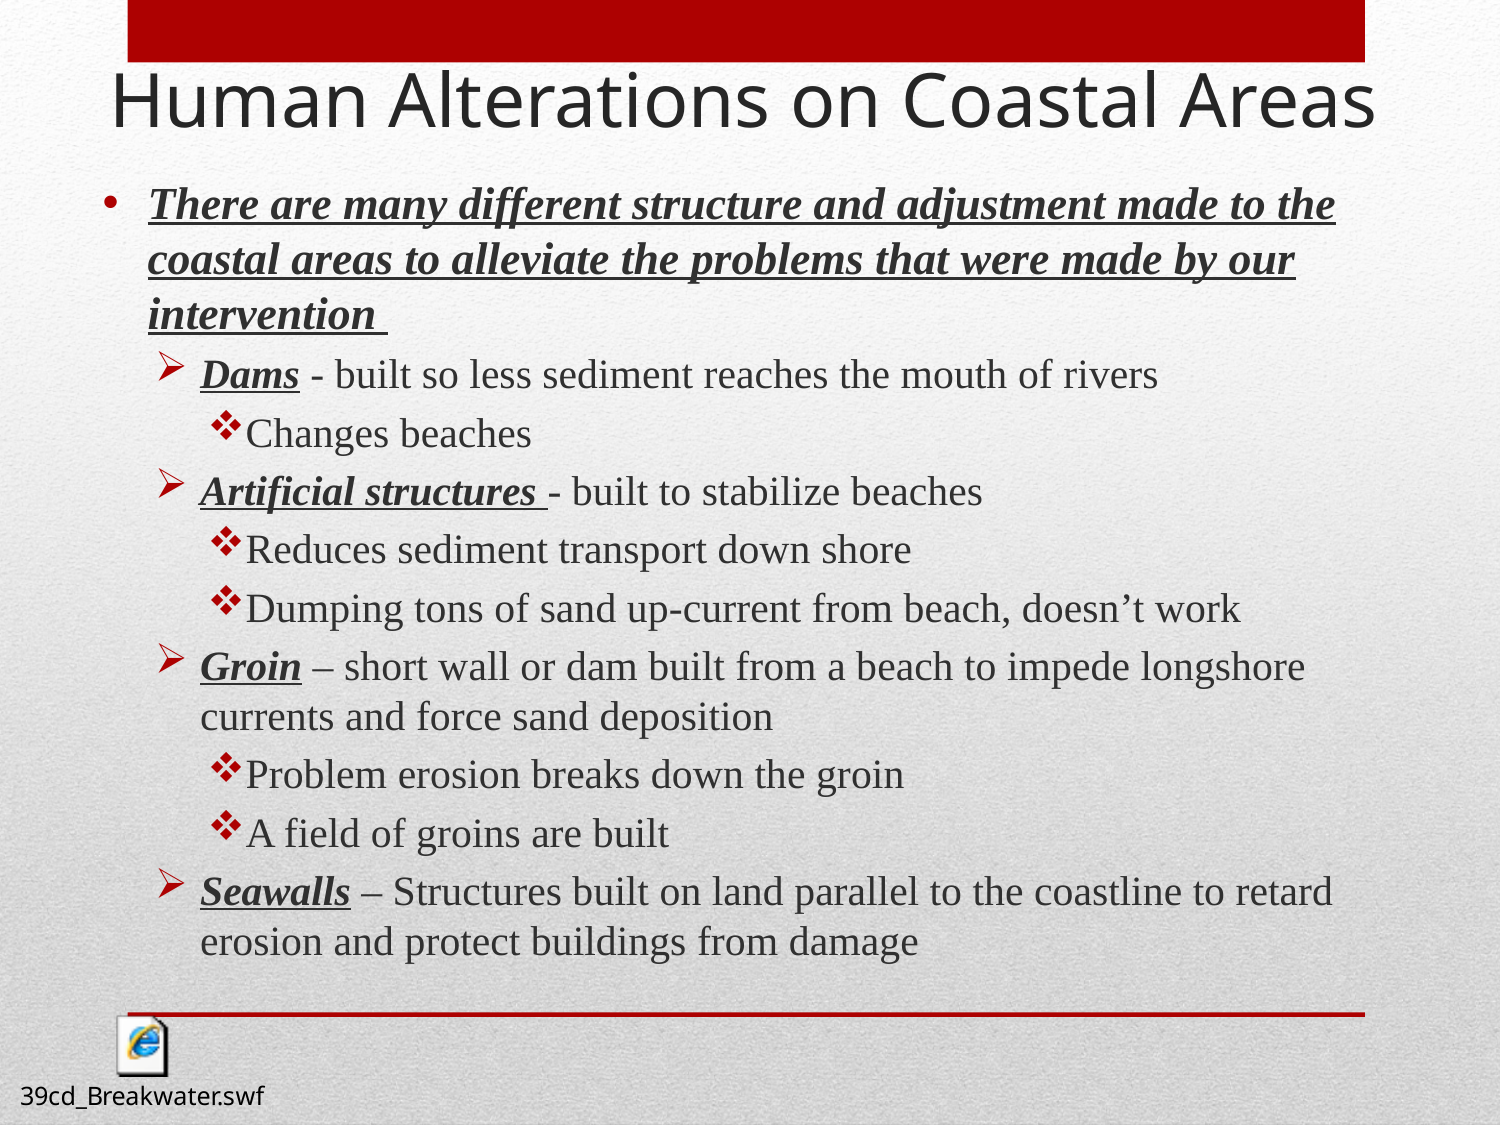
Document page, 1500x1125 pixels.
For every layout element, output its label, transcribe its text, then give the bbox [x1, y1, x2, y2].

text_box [0, 1007, 287, 1122]
list There are many different structure and adjustment made to the coastal areas to alleviate the problems that were made by our intervention Dams - built so less sediment reaches the mouth of rivers Changes beaches Artificial structures - built to stabilize beaches Reduces sediment transport down shore Dumping tons of sand up-current from beach, doesn’t work Groin – short wall or dam built from a beach to impede longshore currents and force sand deposition Problem erosion breaks down the groin A field of groins are built Seawalls – Structures built on land parallel to the coastline to retard erosion and protect buildings from damage [87, 162, 1413, 975]
title Human Alterations on Coastal Areas [62, 0, 1425, 150]
